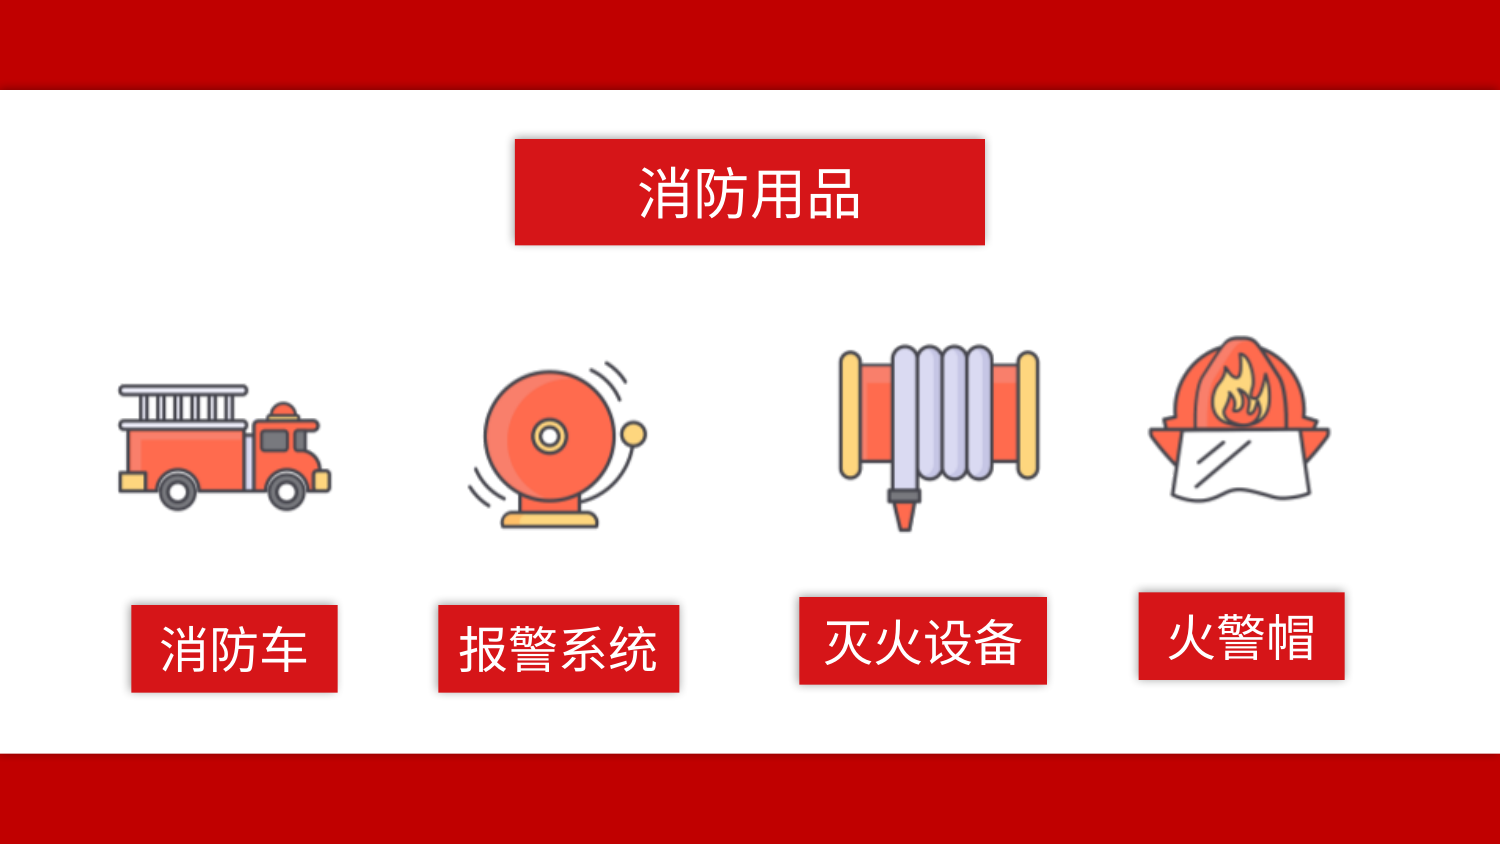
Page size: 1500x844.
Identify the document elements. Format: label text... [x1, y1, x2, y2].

text_box 灭火设备 [798, 596, 1048, 686]
picture [1140, 323, 1346, 519]
picture [454, 330, 674, 543]
picture [829, 330, 1049, 543]
text_box [0, 89, 1500, 755]
text_box 火警帽 [1137, 591, 1346, 681]
text_box 消防车 [130, 604, 339, 694]
text_box 消防用品 [514, 138, 986, 246]
text_box 报警系统 [437, 604, 680, 694]
picture [114, 348, 358, 519]
